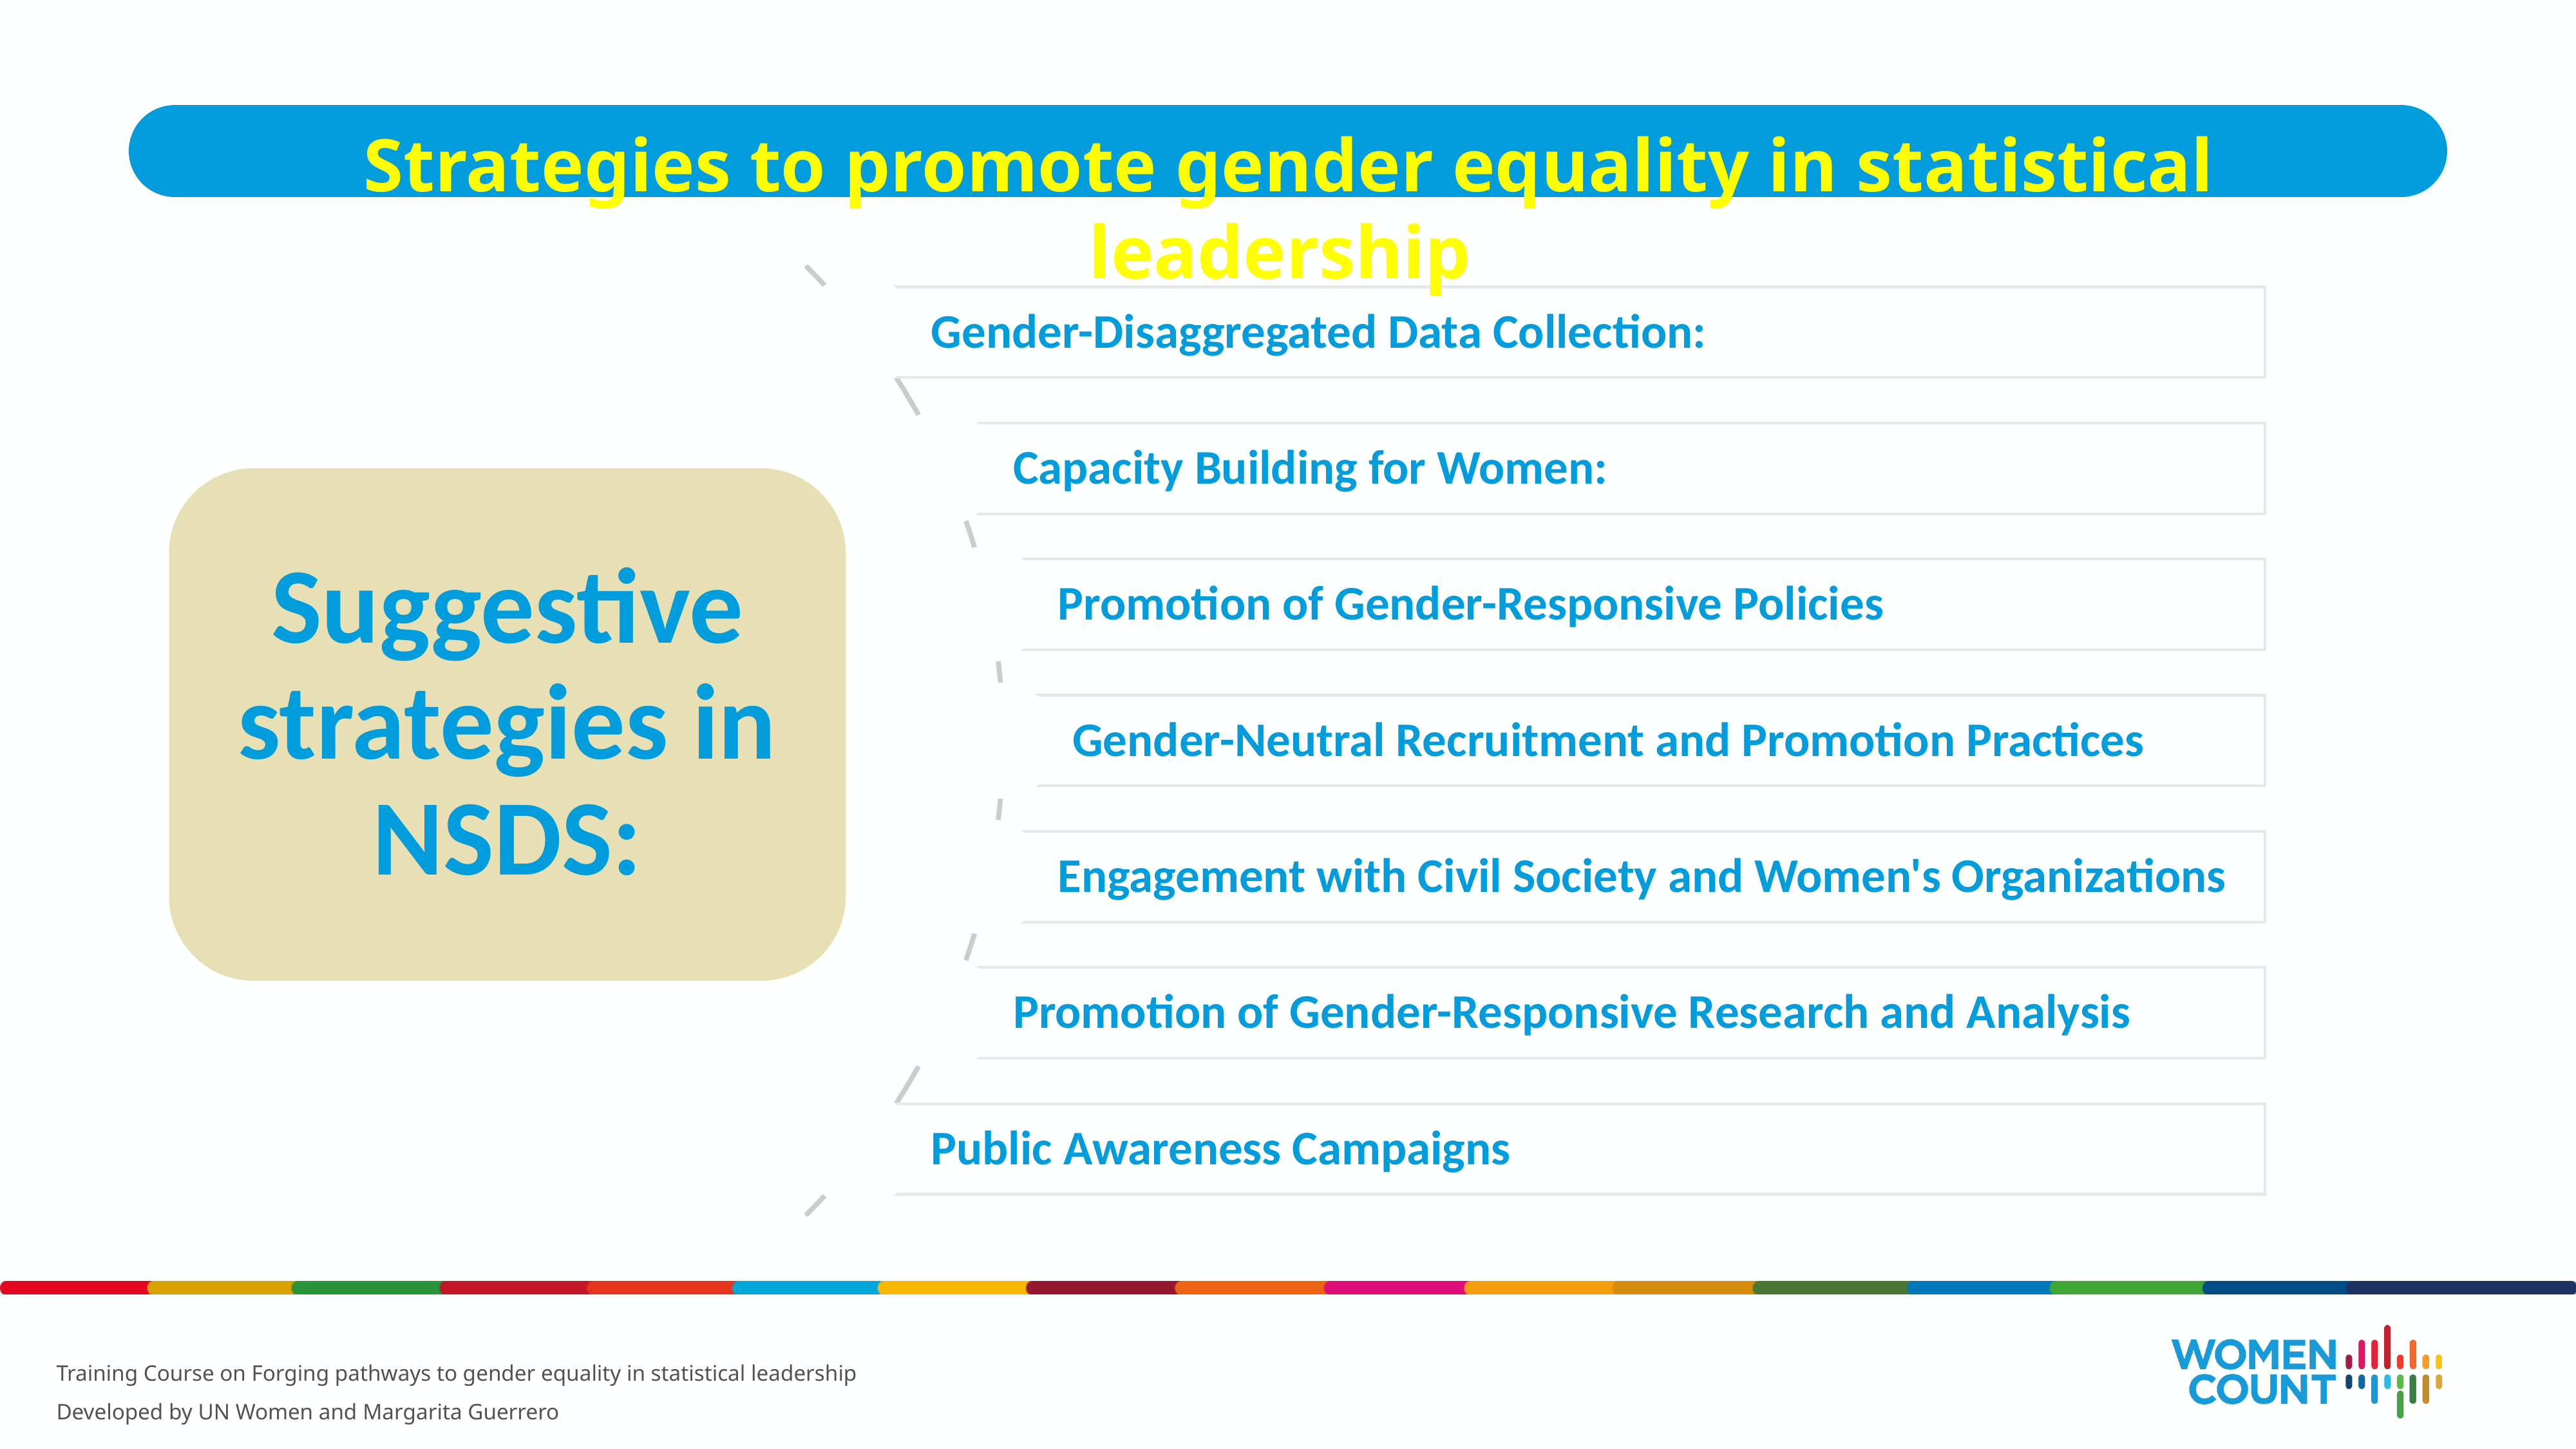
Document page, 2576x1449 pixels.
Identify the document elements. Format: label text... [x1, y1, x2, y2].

list Strategies to promote gender equality in statistical leadership [167, 119, 2411, 207]
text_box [167, 466, 784, 983]
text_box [788, 241, 2278, 1240]
text_box Training Course on Forging pathways to gender equality in statistical leadership Developed by UN Women and Margarita Guerrero [56, 1347, 1658, 1449]
